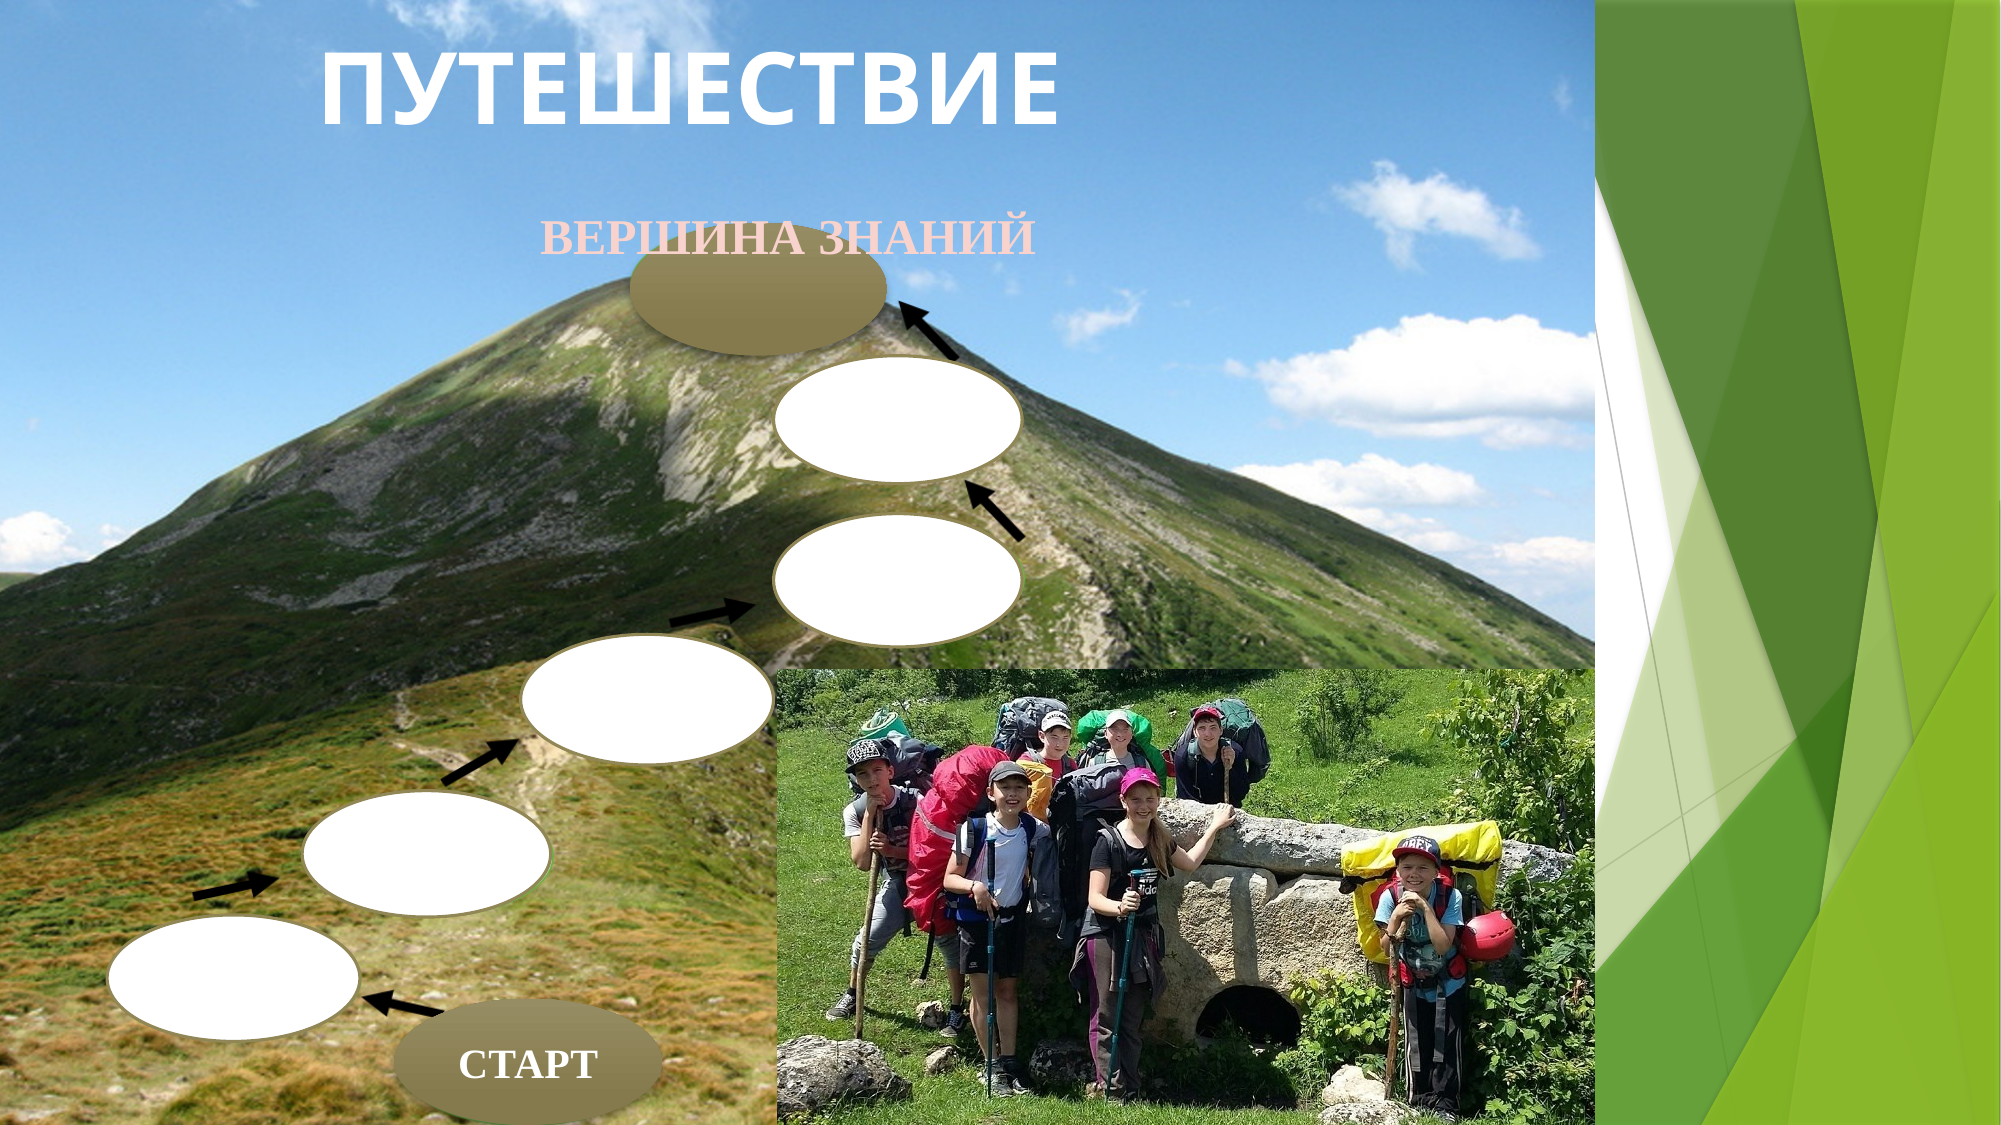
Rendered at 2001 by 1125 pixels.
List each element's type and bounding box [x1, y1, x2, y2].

picture [0, 0, 1595, 1125]
